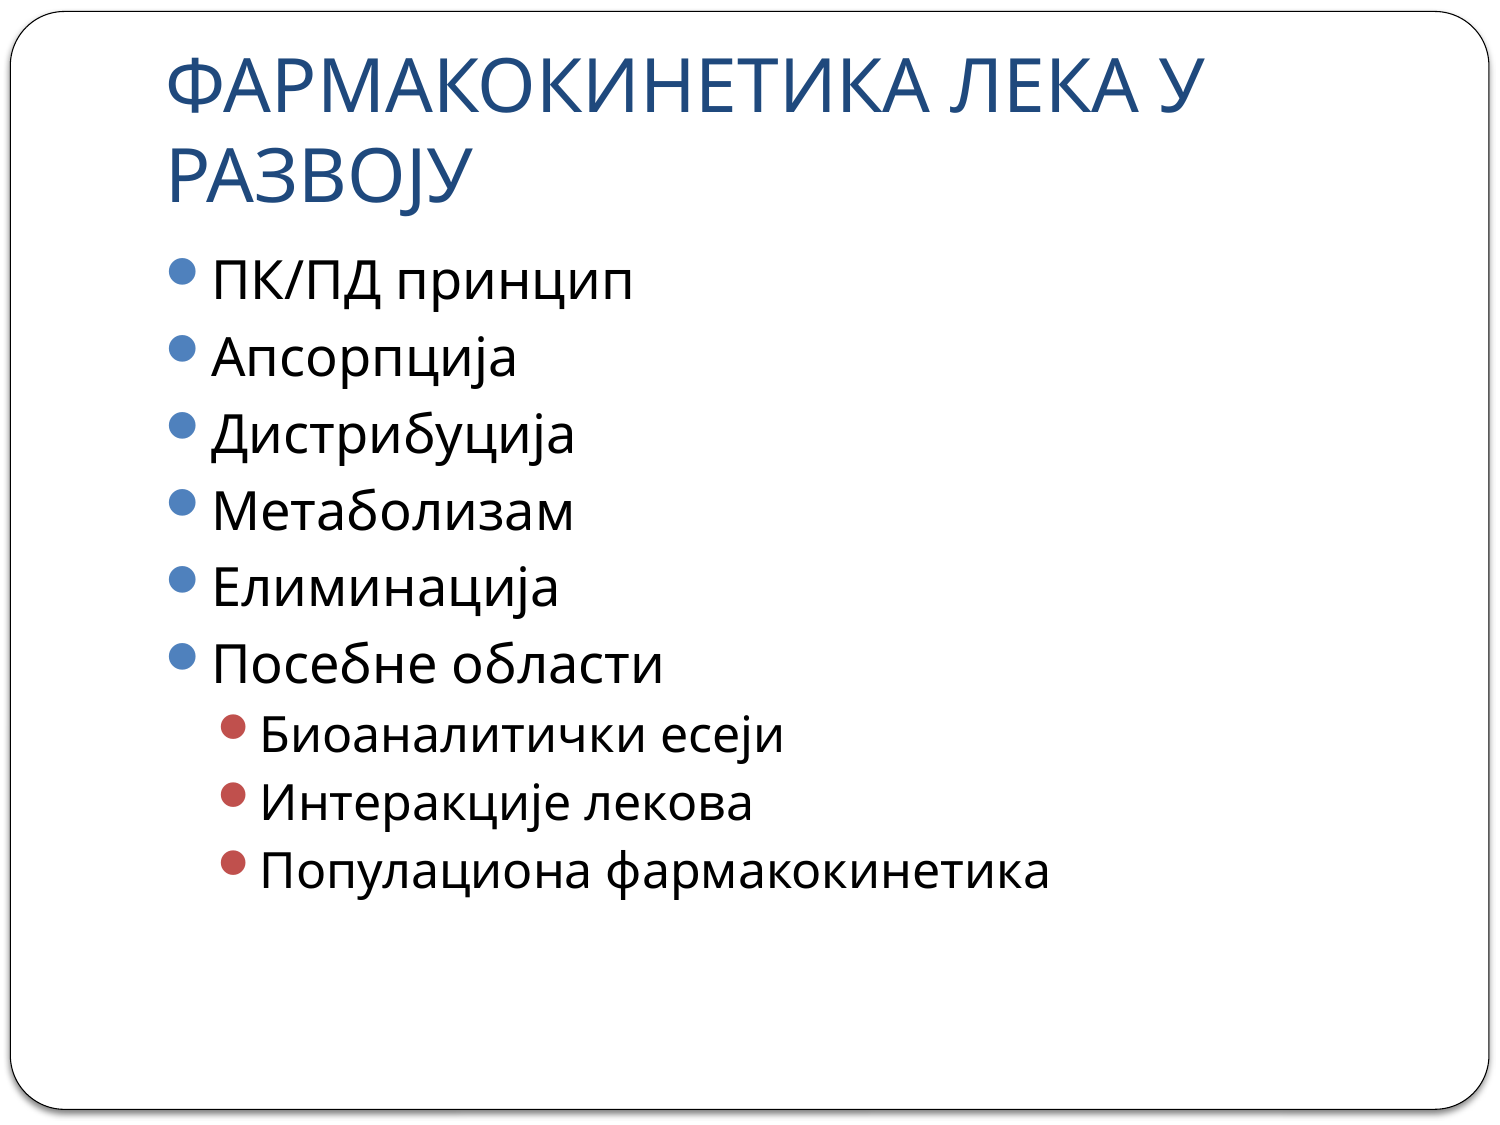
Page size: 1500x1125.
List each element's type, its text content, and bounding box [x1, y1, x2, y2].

title ФАРМАКОКИНЕТИКА ЛЕКА У РАЗВОЈУ [149, 44, 1426, 233]
list ПК/ПД принцип Апсорпција Дистрибуција Метаболизам Елиминација Посебне области Биоаналитички есеји Интеракције лекова Популациона фармакокинетика [149, 237, 1426, 988]
